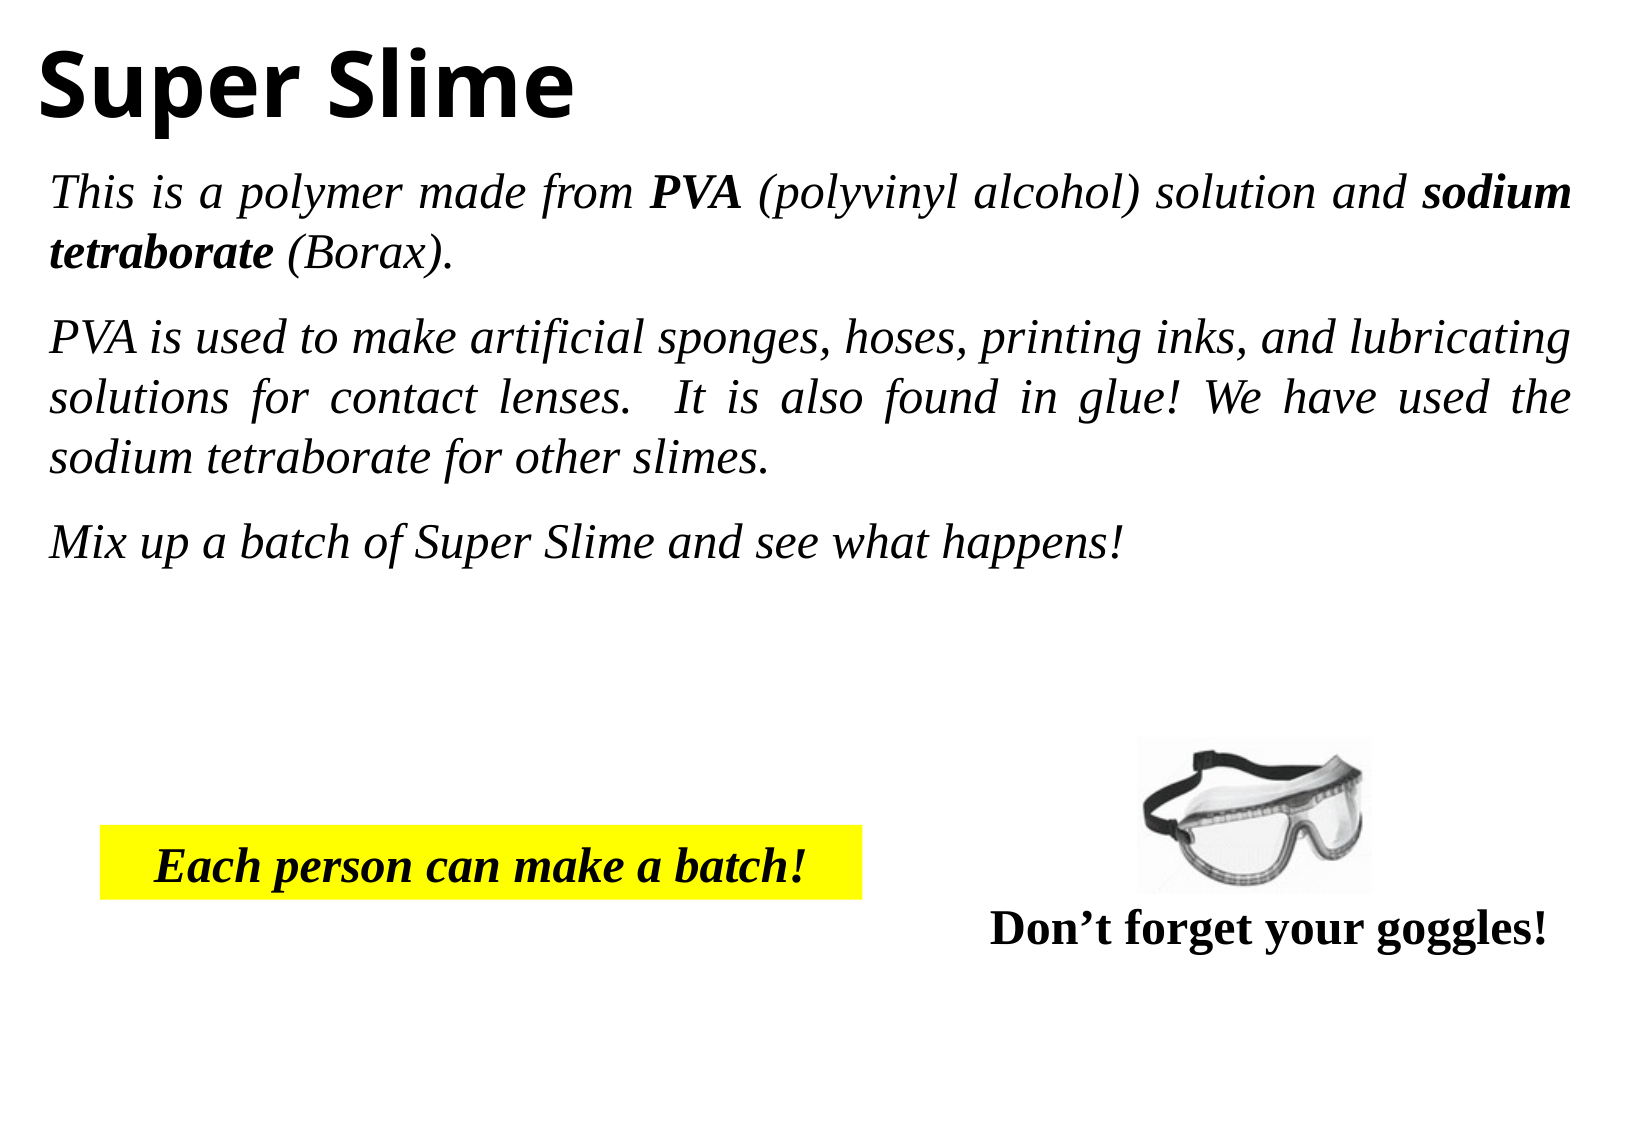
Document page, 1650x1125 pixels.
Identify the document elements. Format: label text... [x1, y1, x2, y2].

title Super Slime [22, 0, 860, 163]
text_box Each person can make a batch! [99, 824, 863, 900]
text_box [974, 737, 1576, 963]
text_box This is a polymer made from PVA (polyvinyl alcohol) solution and sodium tetraborate (Borax). PVA is used to make artificial sponges, hoses, printing inks, and lubricating solutions for contact lenses. It is also found in glue! We have used the sodium tetraborate for other slimes. Mix up a batch of Super Slime and see what happens! [34, 151, 1588, 577]
